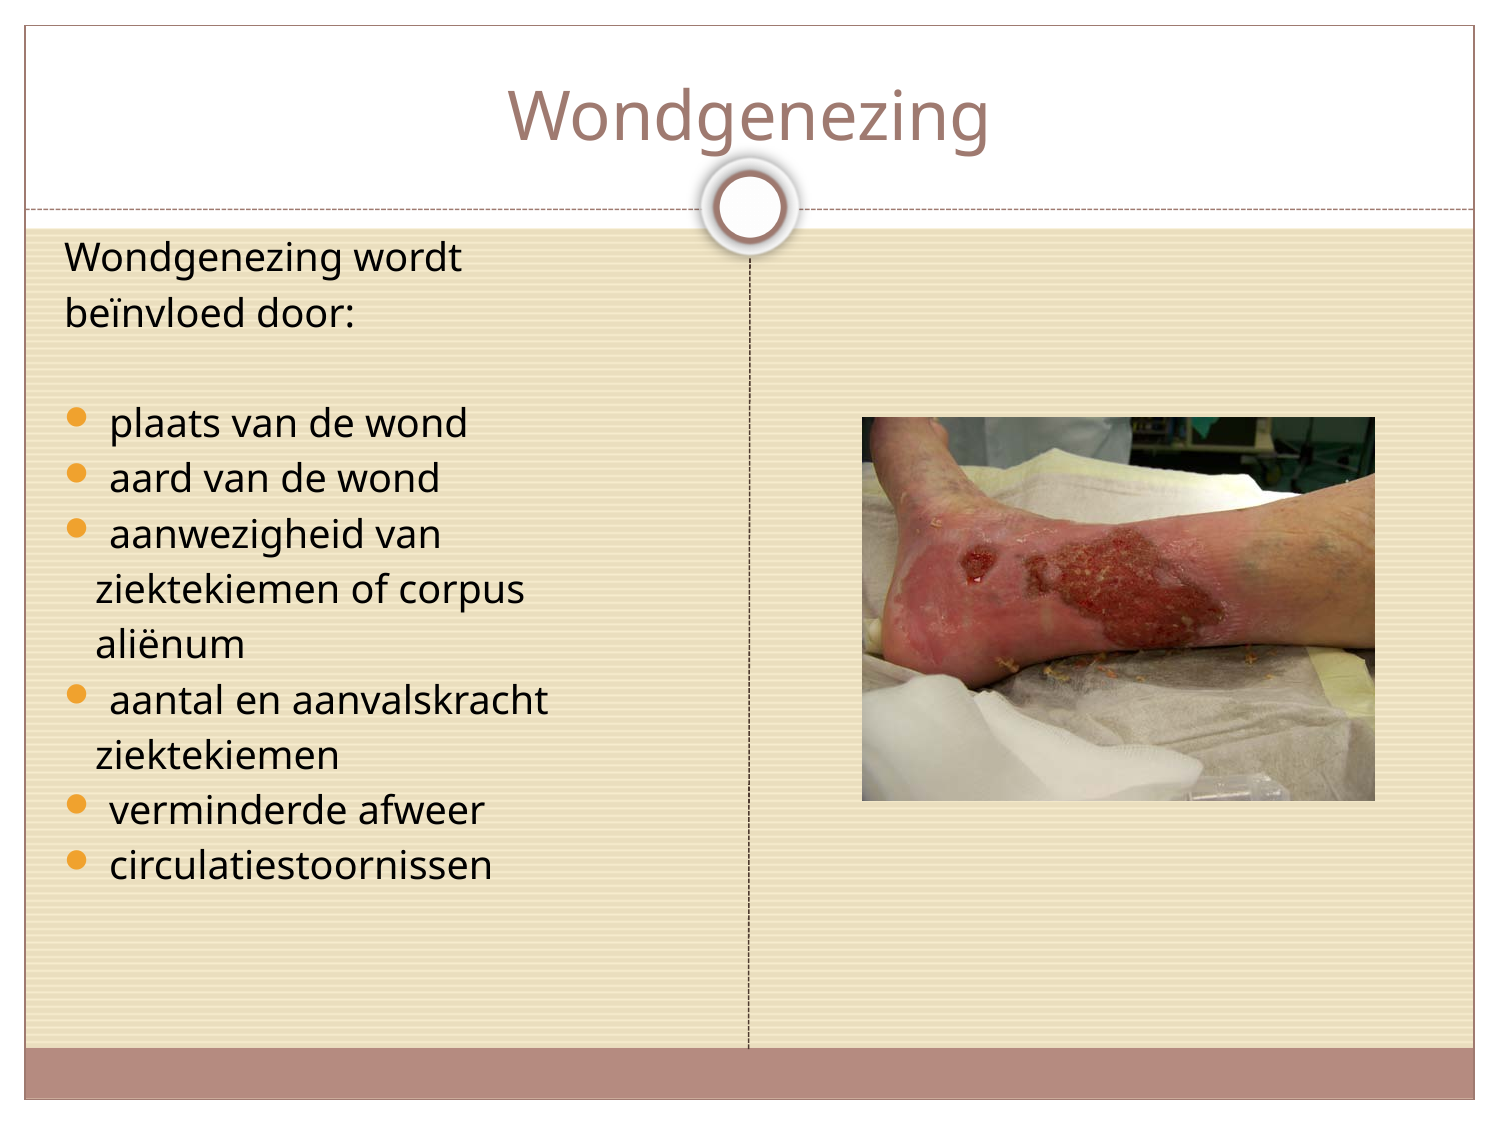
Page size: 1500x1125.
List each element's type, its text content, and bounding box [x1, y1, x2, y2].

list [865, 420, 1373, 800]
list Wondgenezing wordt beïnvloed door: plaats van de wond aard van de wond aanwezigheid van ziektekiemen of corpus aliënum aantal en aanvalskracht ziektekiemen verminderde afweer circulatiestoornissen [49, 224, 712, 993]
title Wondgenezing [49, 37, 1450, 162]
